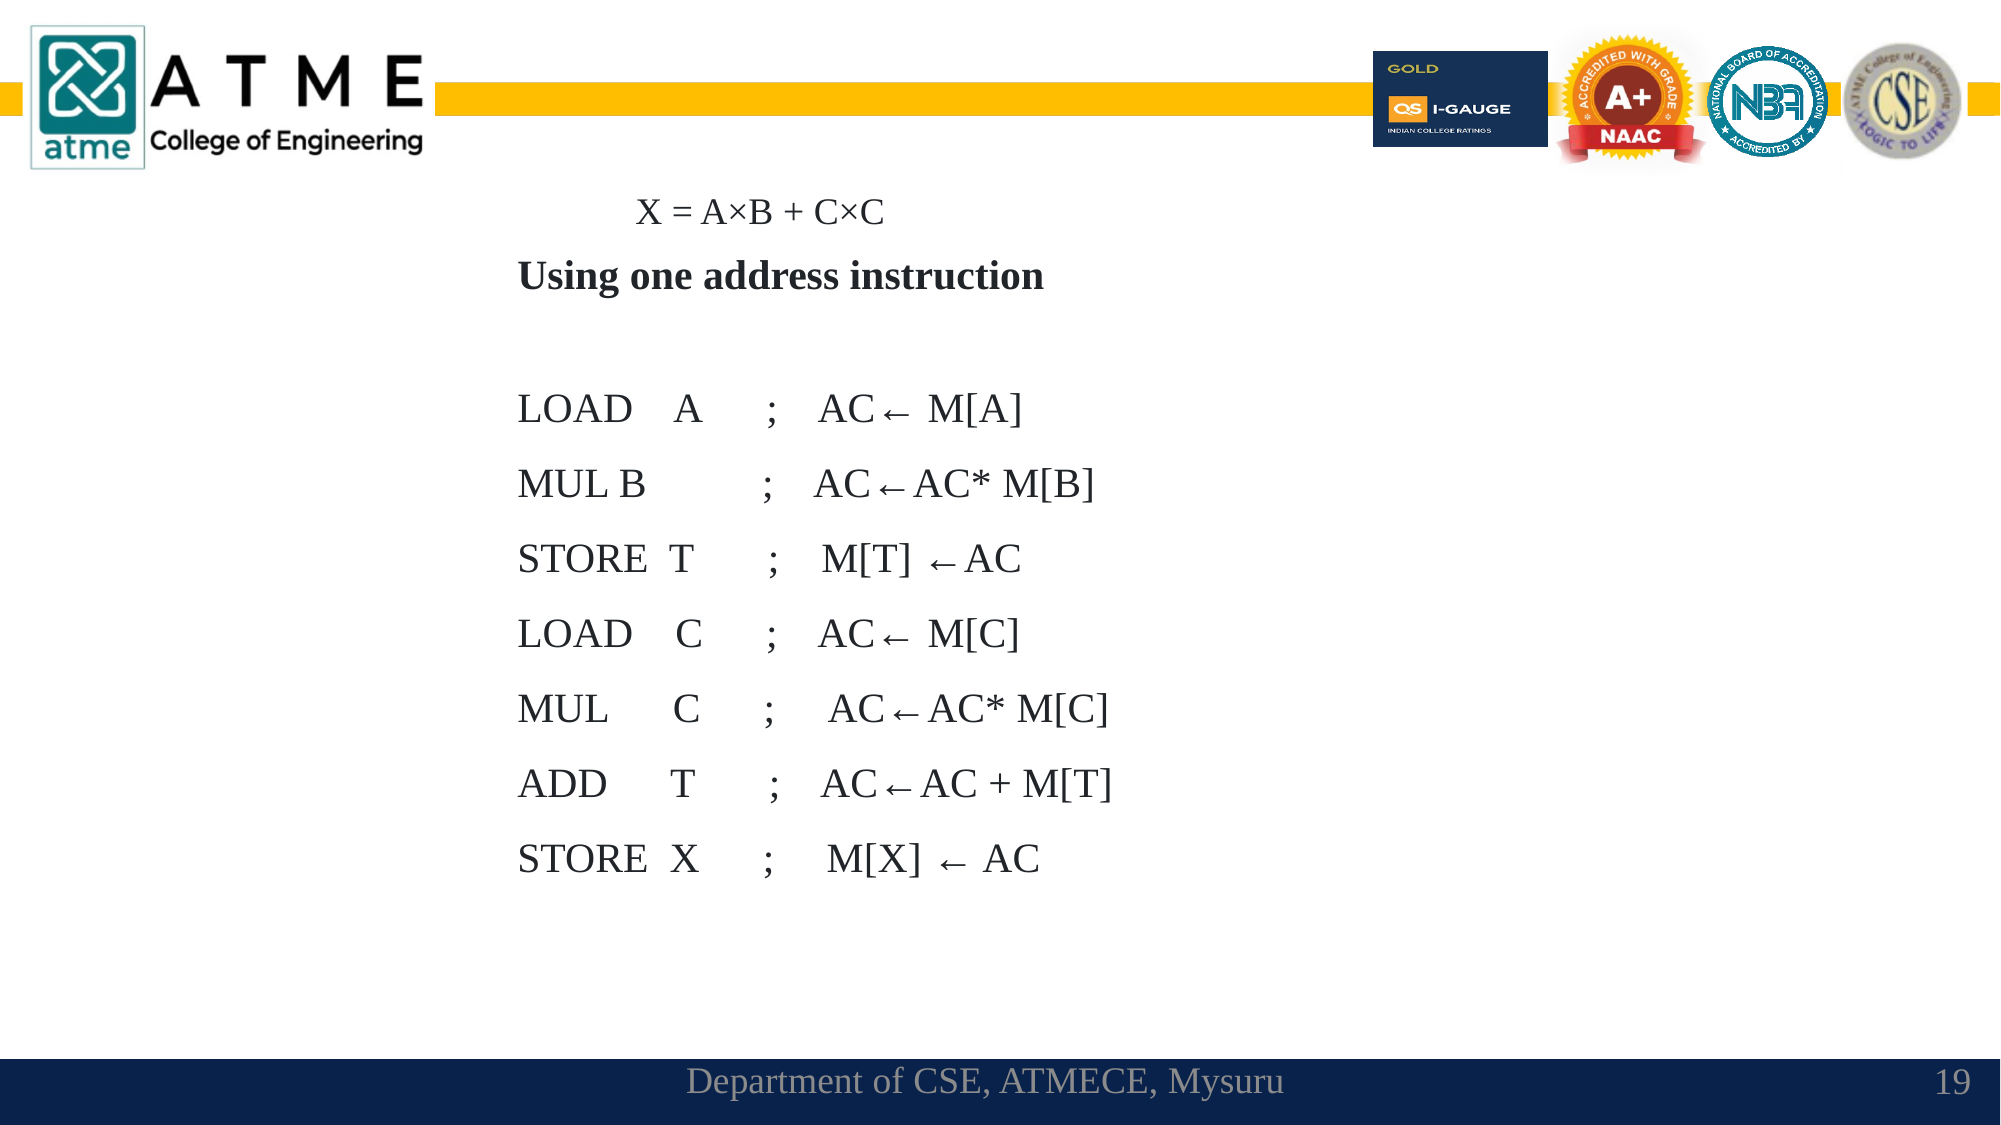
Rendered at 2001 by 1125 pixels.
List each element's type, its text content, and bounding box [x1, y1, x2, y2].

picture [1373, 20, 1828, 180]
picture [1840, 26, 1968, 176]
text_box LOAD A ; AC← M[A] MUL B ; AC←AC* M[B] STORE T ; M[T] ←AC LOAD C ; AC← M[C] MUL C ; AC←AC* M[C] ADD T ; AC←AC + M[T] STORE X ; M[X] ← AC [502, 348, 1512, 888]
footer Department of CSE, ATMECE, Mysuru [501, 1056, 1470, 1102]
picture [22, 15, 435, 178]
slide_number 19 [1511, 1057, 1972, 1103]
text_box X = A×B + C×C [620, 179, 1630, 240]
picture [0, 1059, 2001, 1125]
text_box Using one address instruction [502, 240, 1512, 306]
